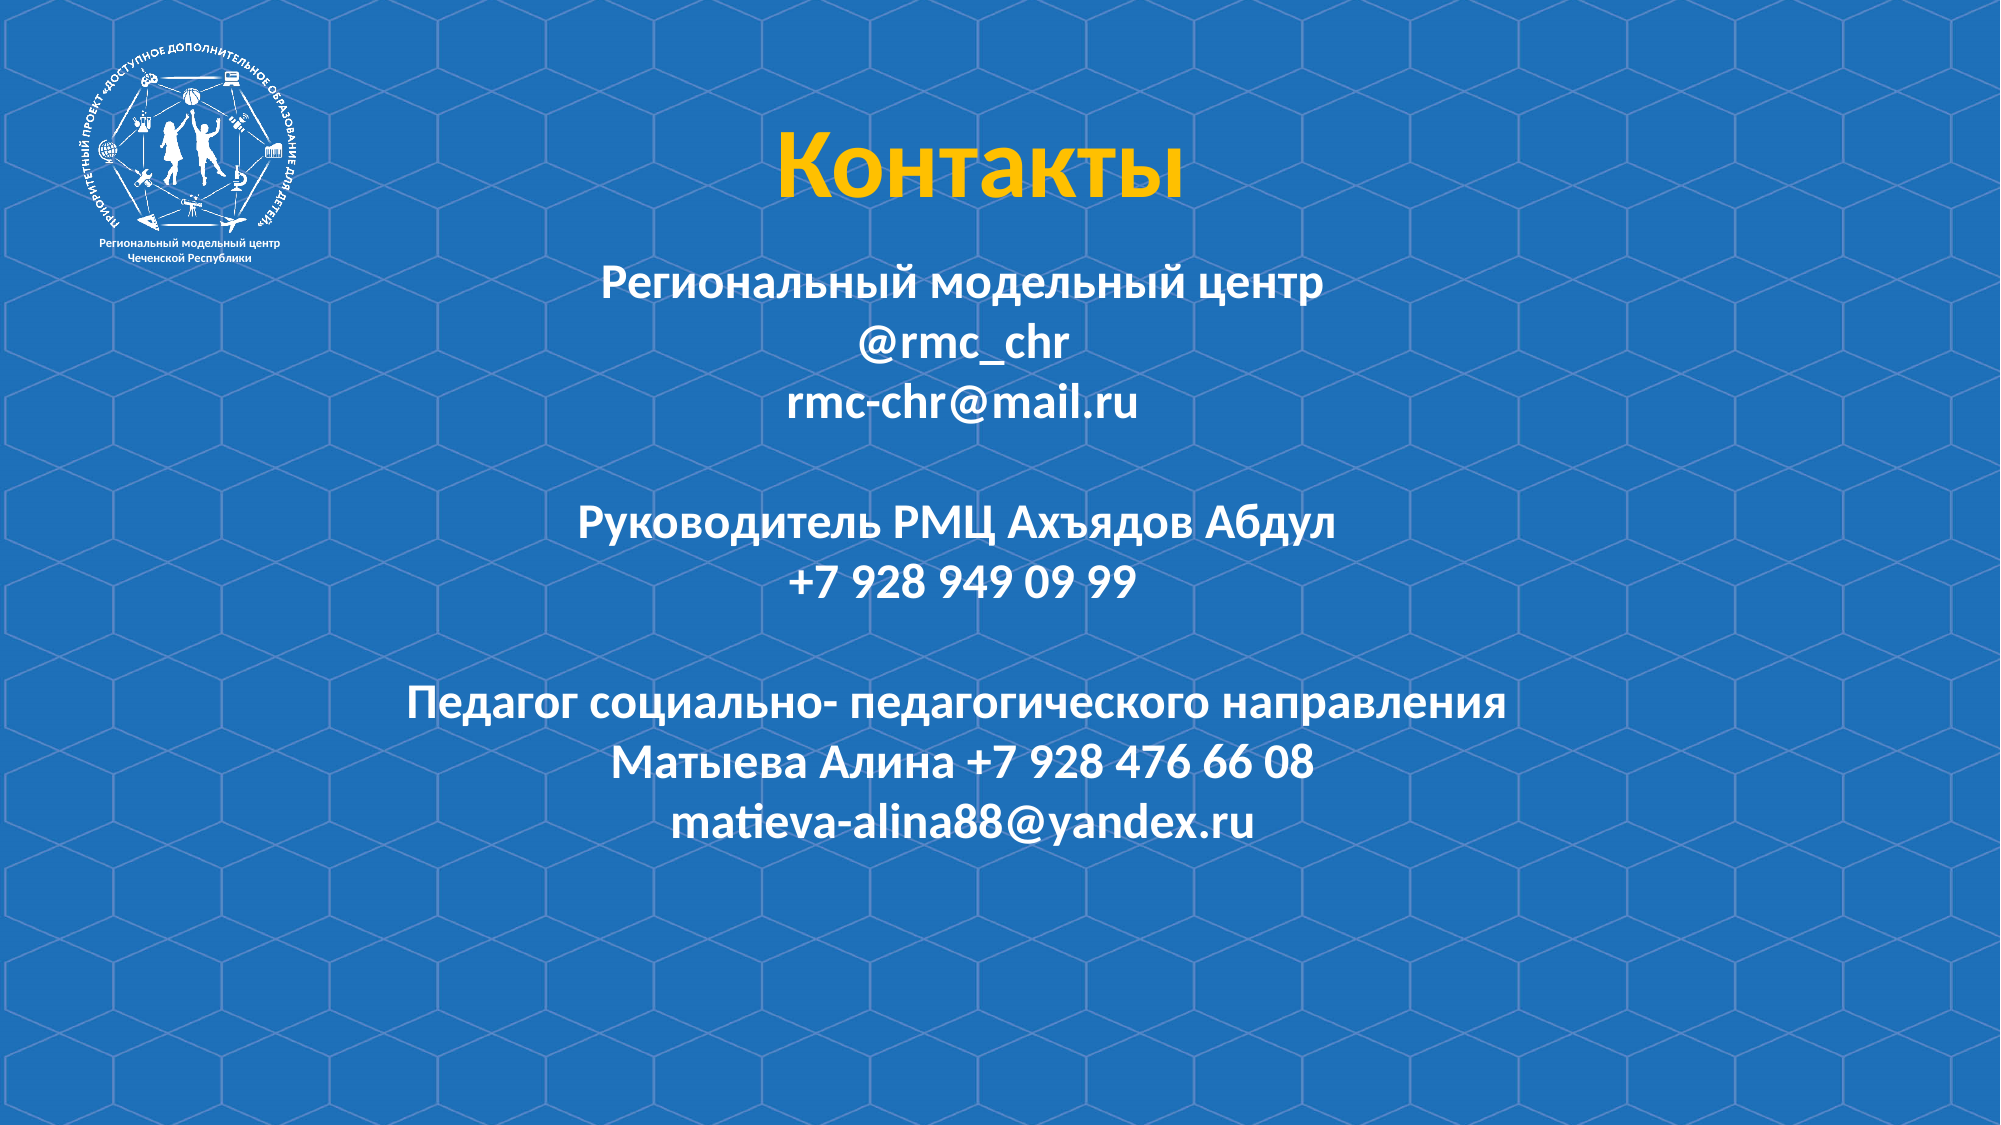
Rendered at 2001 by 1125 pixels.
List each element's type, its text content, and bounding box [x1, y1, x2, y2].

text_box Региональный модельный центр Чеченской Республики [80, 227, 303, 273]
text_box Контакты [460, 90, 1526, 226]
picture [0, 0, 2000, 1125]
text_box Региональный модельный центр @rmc_chr rmc-chr@mail.ru Руководитель РМЦ Ахъядов Абдул +7 928 949 09 99 Педагог социально- педагогического направления Матыева Алина +7 928 476 66 08 matieva-alina88@yandex.ru [275, 241, 1650, 1056]
